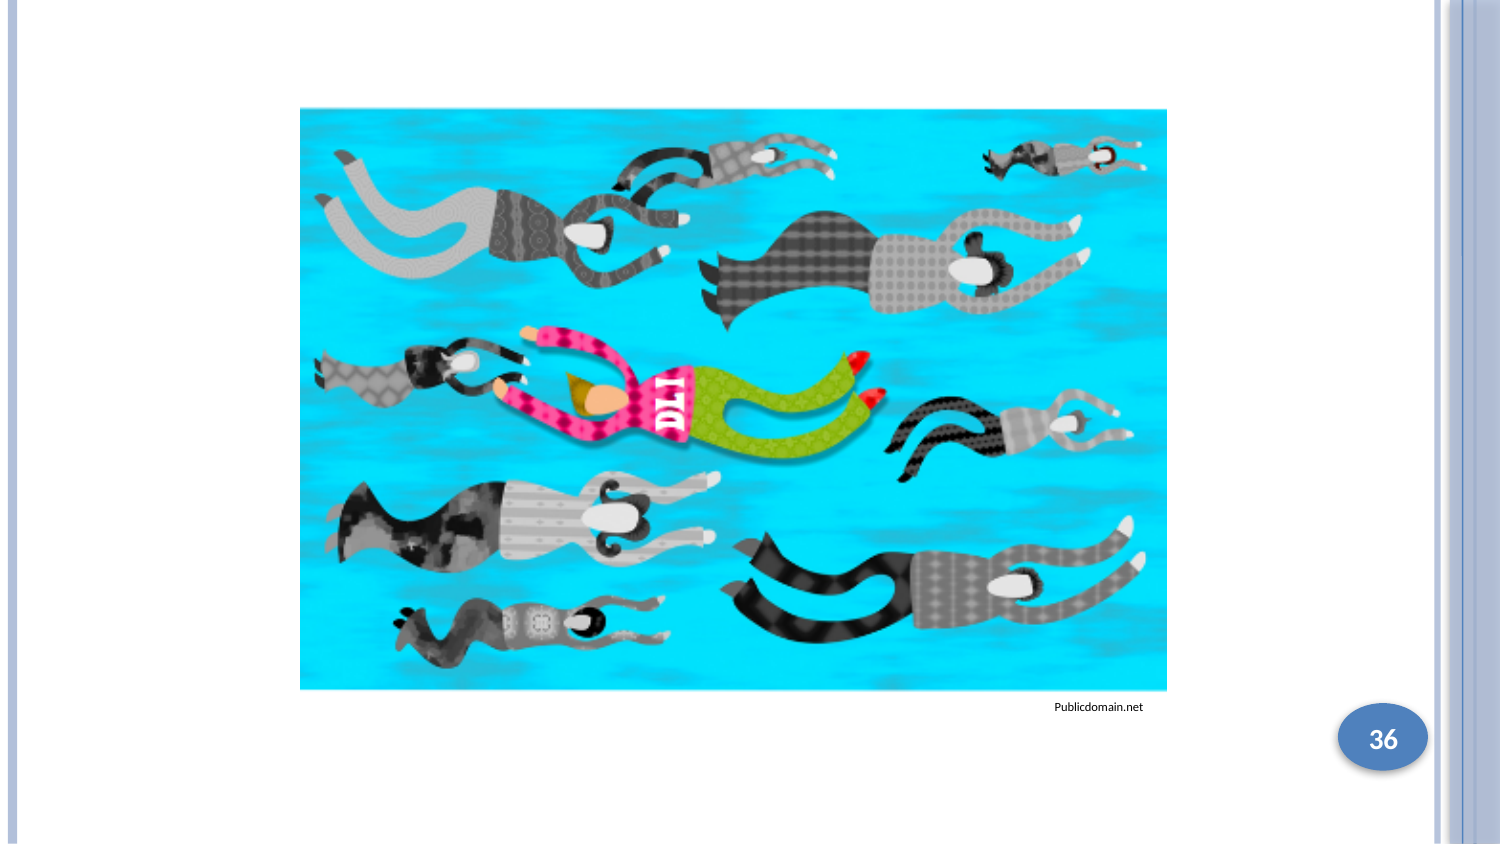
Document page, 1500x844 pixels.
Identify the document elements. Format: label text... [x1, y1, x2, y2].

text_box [299, 101, 1168, 723]
slide_number 36 [1333, 705, 1434, 770]
